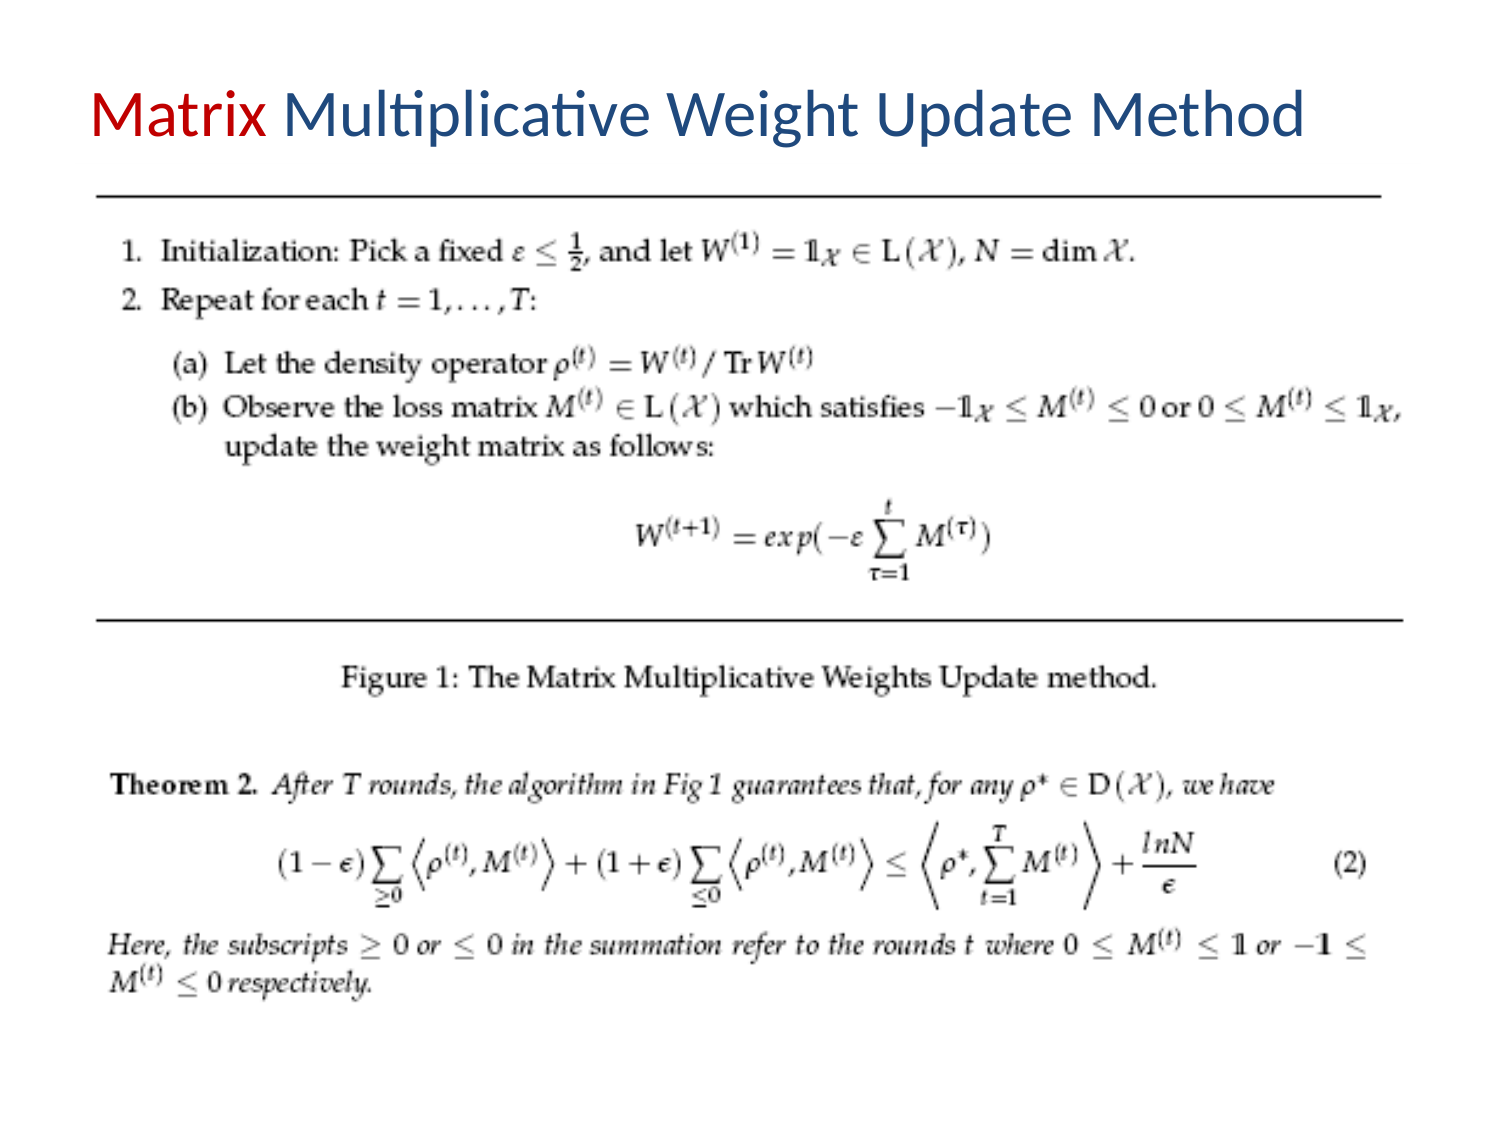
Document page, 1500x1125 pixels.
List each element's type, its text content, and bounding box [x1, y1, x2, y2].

picture [78, 762, 1413, 1007]
text_box Matrix Multiplicative Weight Update Method [74, 62, 1425, 147]
picture [74, 162, 1421, 716]
